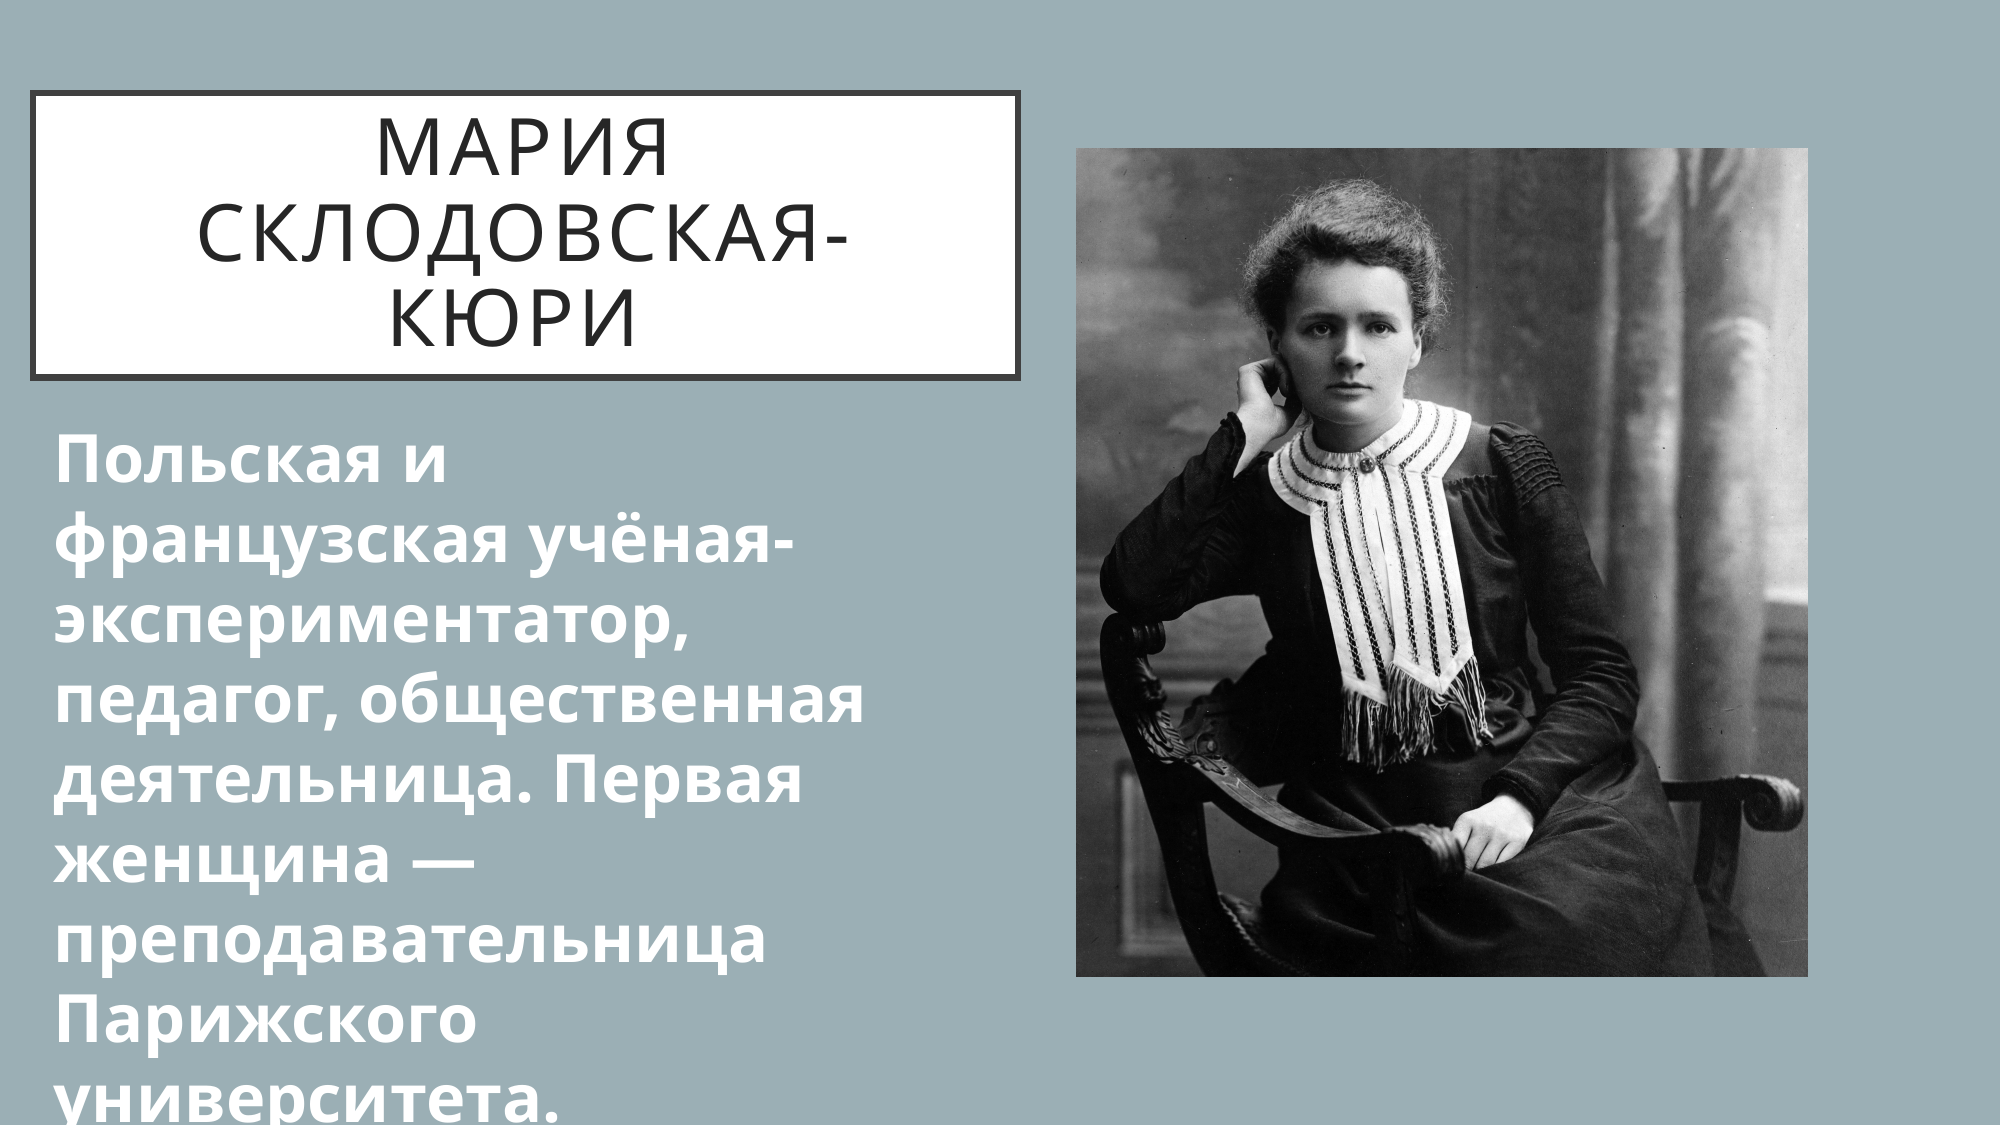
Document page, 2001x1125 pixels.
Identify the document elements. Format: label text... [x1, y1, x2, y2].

title Мария Склодовская-Кюри [30, 90, 1021, 381]
picture [1076, 148, 1808, 977]
text_box Польская и французская учёная-экспериментатор, педагог, общественная деятельница. Первая женщина — преподавательница Парижского университета. [39, 408, 924, 1125]
